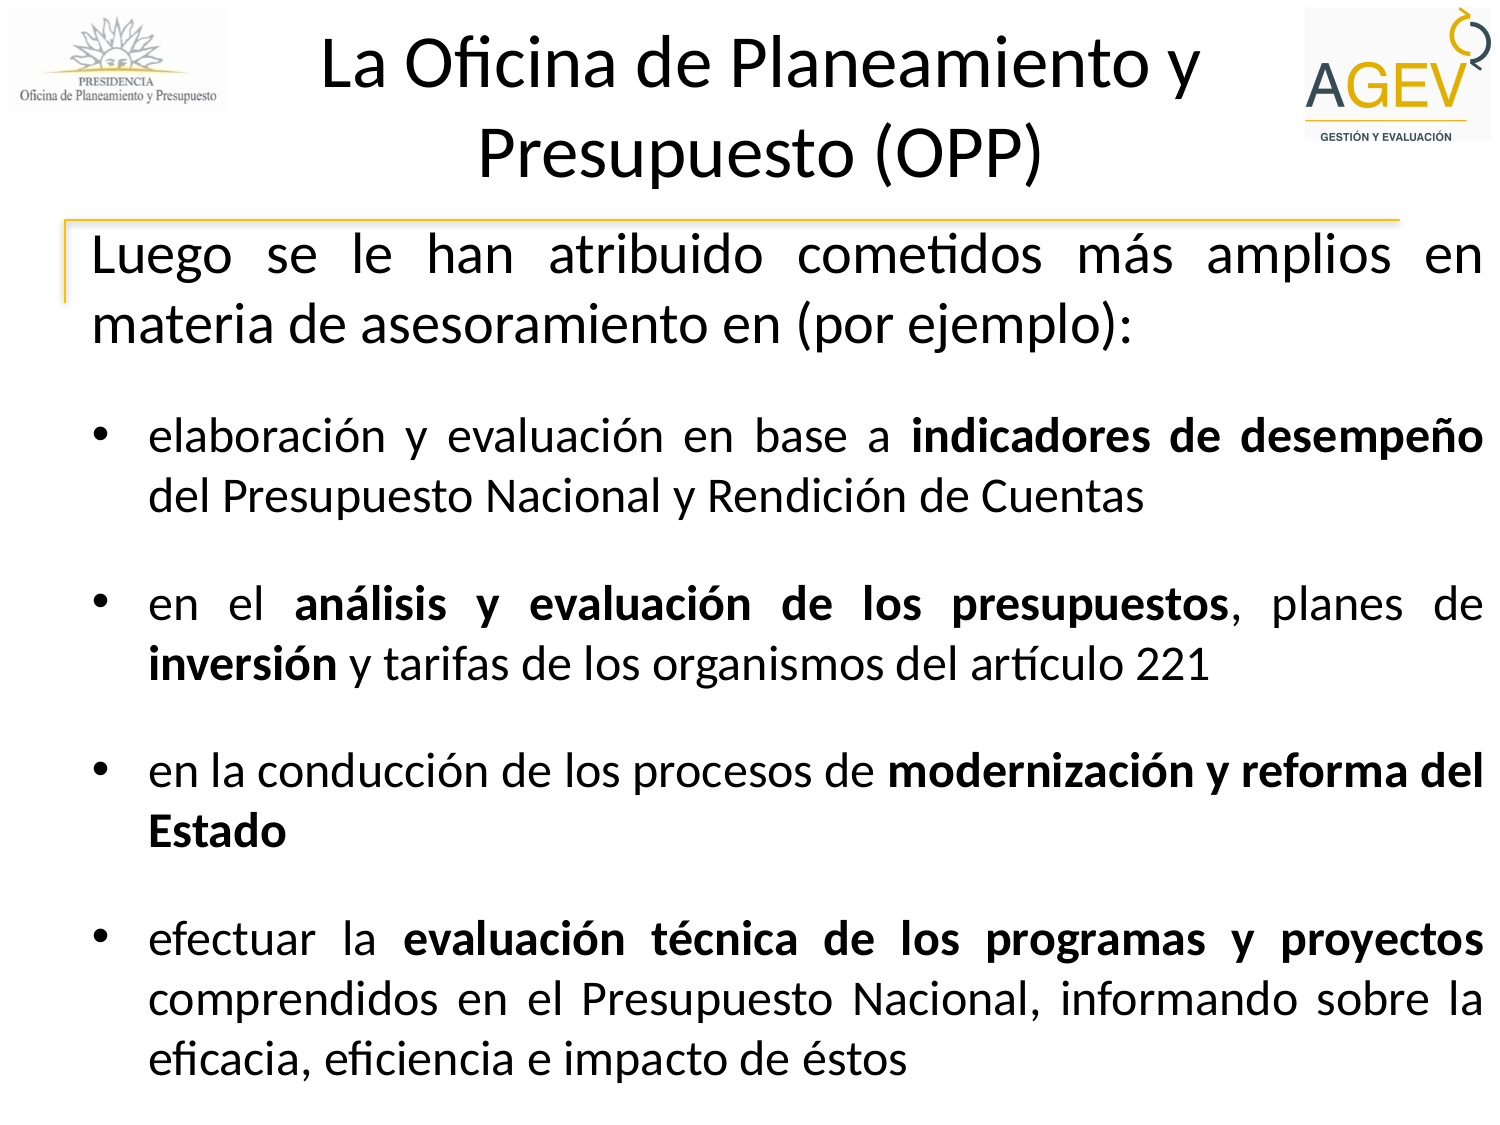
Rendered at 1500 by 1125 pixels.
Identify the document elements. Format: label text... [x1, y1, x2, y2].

title La Oficina de Planeamiento y Presupuesto (OPP) [241, 8, 1282, 197]
list Luego se le han atribuido cometidos más amplios en materia de asesoramiento en (por ejemplo): elaboración y evaluación en base a indicadores de desempeño del Presupuesto Nacional y Rendición de Cuentas en el análisis y evaluación de los presupuestos, planes de inversión y tarifas de los organismos del artículo 221 en la conducción de los procesos de modernización y reforma del Estado efectuar la evaluación técnica de los programas y proyectos comprendidos en el Presupuesto Nacional, informando sobre la eficacia, eficiencia e impacto de éstos [76, 207, 1500, 1114]
picture [8, 7, 228, 114]
picture [1305, 7, 1491, 141]
